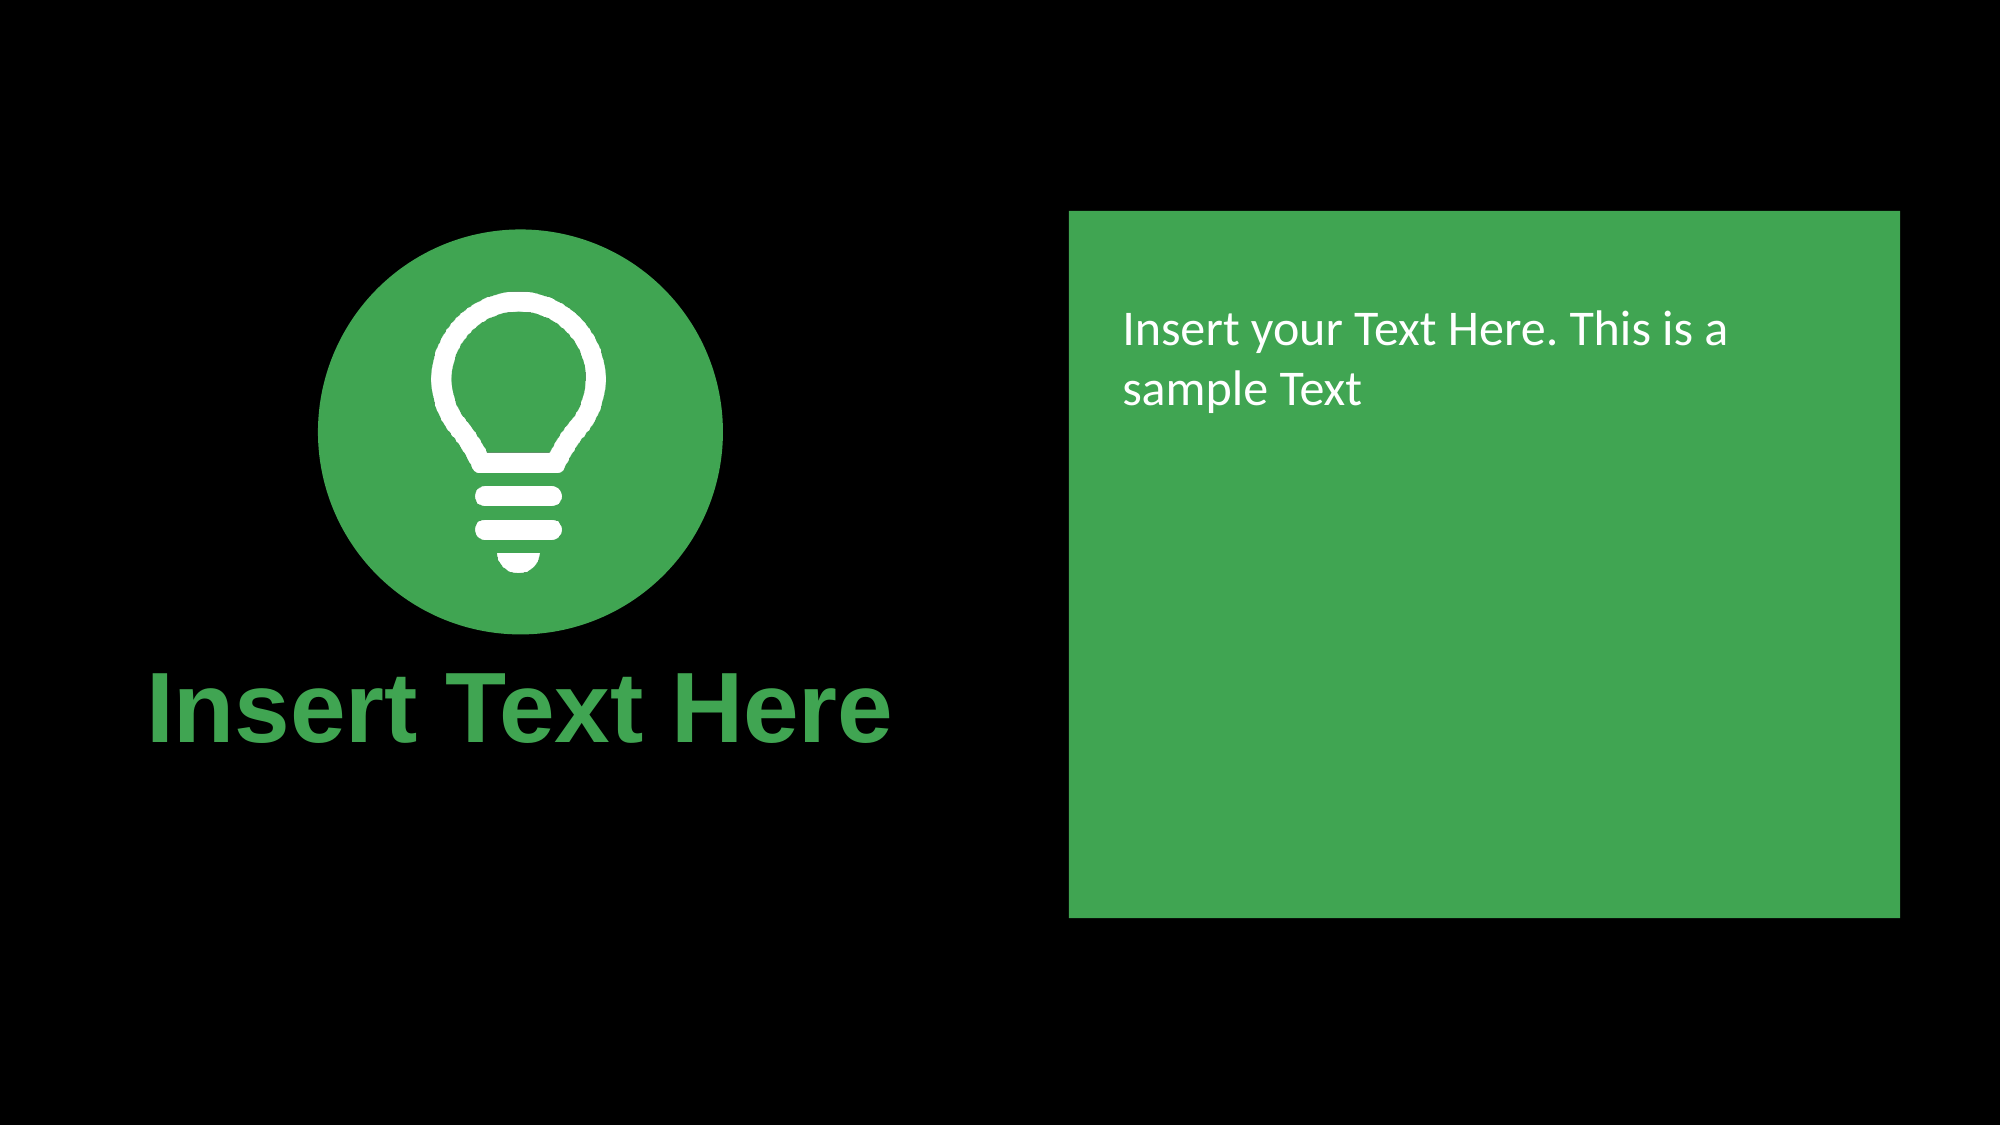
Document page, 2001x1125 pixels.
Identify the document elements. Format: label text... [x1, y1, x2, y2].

text_box Insert Text Here [79, 634, 961, 770]
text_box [317, 229, 723, 635]
text_box [1068, 210, 1901, 919]
text_box Insert your Text Here. This is a sample Text [1107, 288, 1847, 424]
